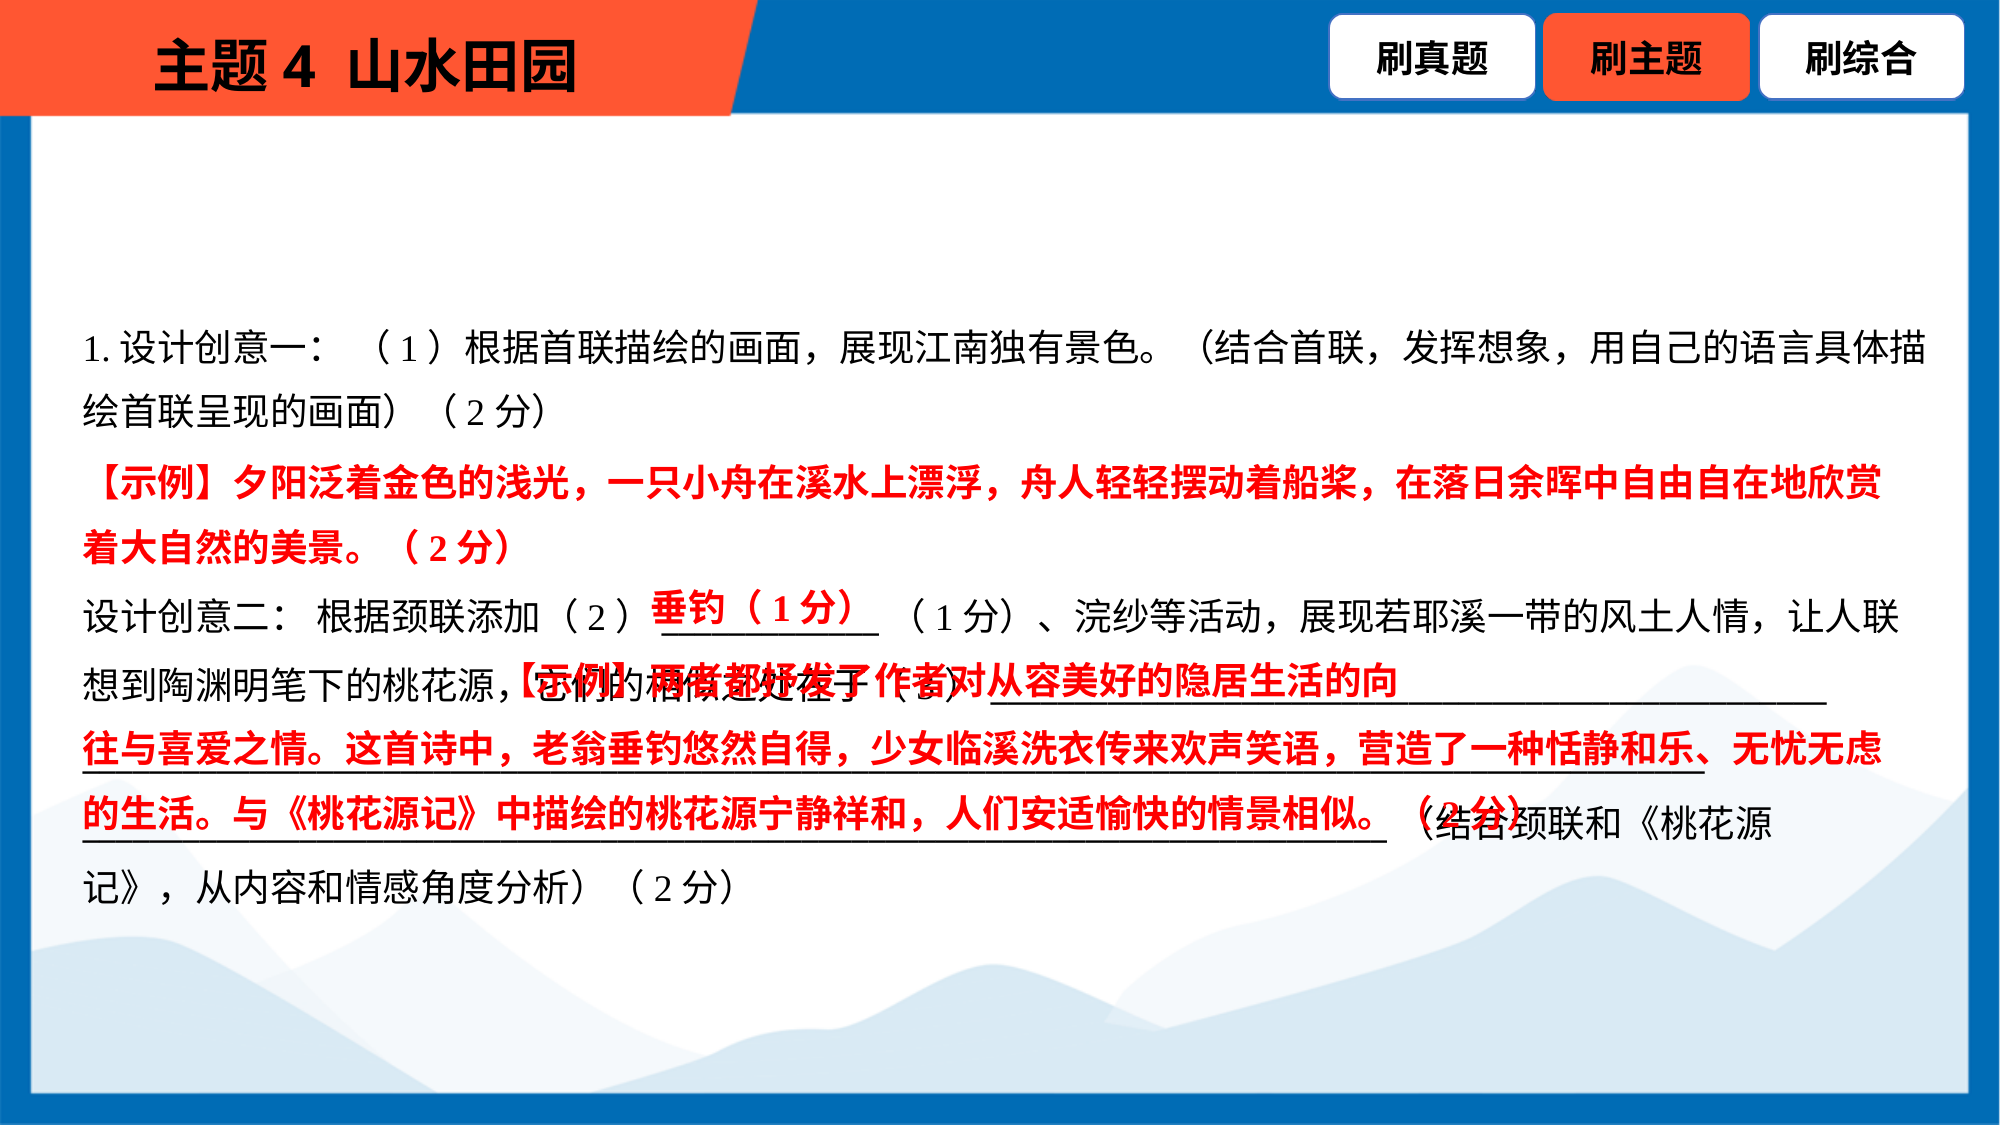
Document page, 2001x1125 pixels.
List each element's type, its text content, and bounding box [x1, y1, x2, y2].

picture [0, 0, 2000, 1125]
text_box 【示例】夕阳泛着金色的浅光，一只小舟在溪水上漂浮，舟人轻轻摆动着船桨，在落日余晖中自由自在地欣赏 着大自然的美景。（2分） [82, 435, 1917, 562]
text_box 【示例】两者都抒发了作者对从容美好的隐居生活的向 往与喜爱之情。这首诗中，老翁垂钓悠然自得，少女临溪洗衣传来欢声笑语，营造了一种恬静和乐、无忧无虑 的生活。与《桃花源记》中描绘的桃花源宁静祥和，人们安适愉快的情景相似。（2分） [82, 633, 1917, 829]
text_box 设计创意二： 根据颈联添加（2）_____________（1分）、浣纱等活动，展现若耶溪一带的风土人情，让人联 想到陶渊明笔下的桃花源，它们的相似之处在于（3）__________________________________________________ _________________________________________________________________________________________________ ______________________________________________________________________________（结合颈联和《桃花源 记》，从内容和情感角度分析）（2分） [82, 569, 1917, 633]
text_box 设计创意二： 根据颈联添加（2）_____________（1分）、浣纱等活动，展现若耶溪一带的风土人情，让人联 想到陶渊明笔下的桃花源，它们的相似之处在于（3）__________________________________________________ _________________________________________________________________________________________________ ______________________________________________________________________________（结合颈联和《桃花源 记》，从内容和情感角度分析）（2分） [82, 829, 1917, 903]
text_box 1.设计创意一： （1）根据首联描绘的画面，展现江南独有景色。（结合首联，发挥想象，用自己的语言具体描 绘首联呈现的画面）（2分） [82, 299, 1917, 427]
text_box 垂钓（1分） [645, 564, 880, 623]
